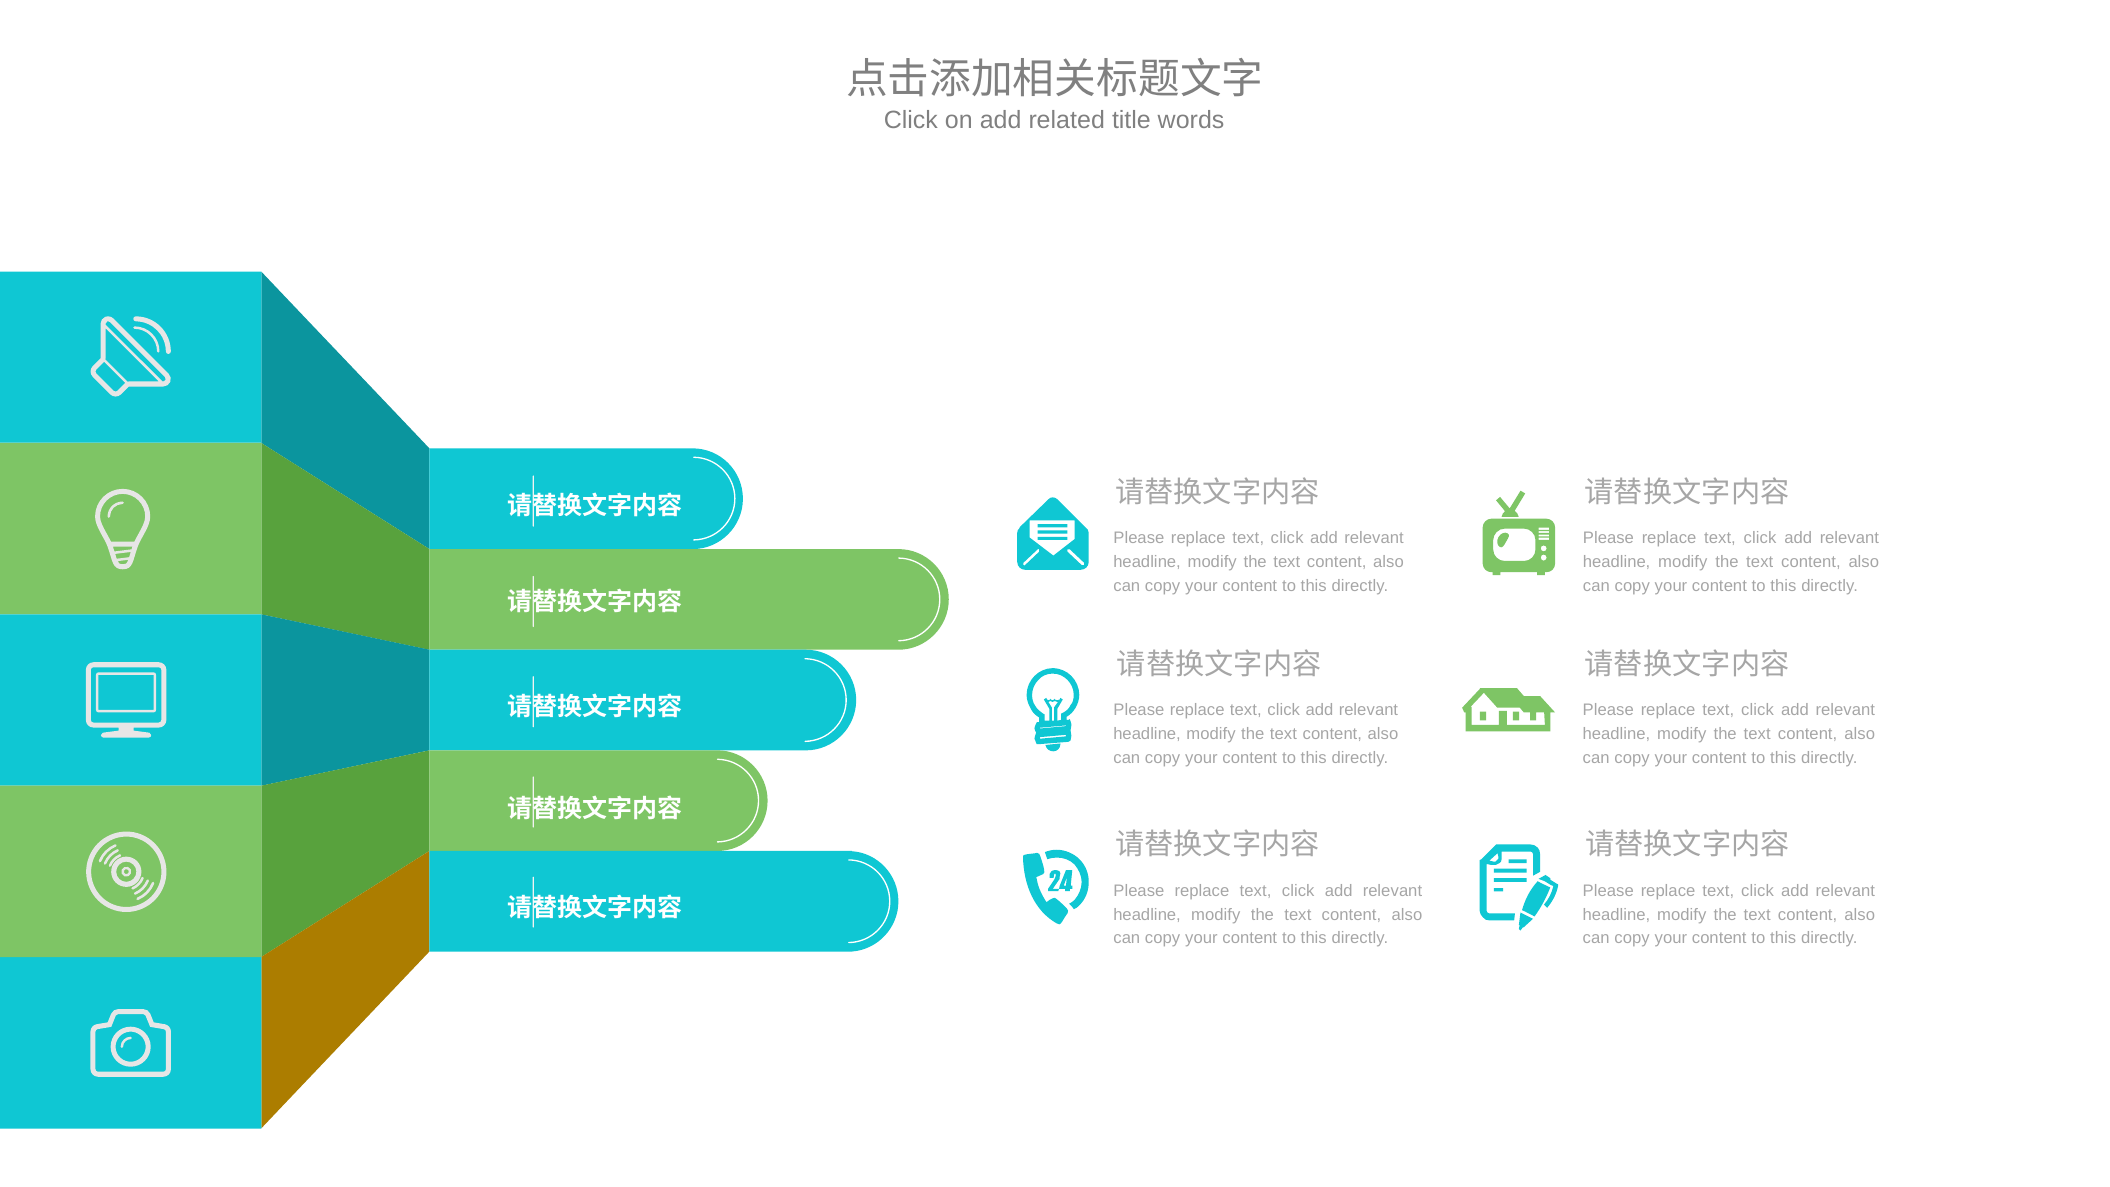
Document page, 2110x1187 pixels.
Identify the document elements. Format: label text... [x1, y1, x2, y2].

text_box Click on add related title words [864, 95, 1246, 158]
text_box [0, 271, 949, 1129]
text_box 点击添加相关标题文字 [803, 44, 1307, 107]
text_box [1023, 852, 1069, 925]
text_box [1482, 518, 1556, 576]
text_box [1479, 844, 1541, 921]
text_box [1567, 630, 1891, 774]
text_box [1518, 912, 1534, 931]
text_box [1462, 688, 1556, 732]
text_box [1496, 490, 1526, 517]
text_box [1568, 458, 1895, 602]
text_box [1044, 849, 1089, 910]
text_box [1522, 874, 1559, 917]
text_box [1098, 811, 1438, 954]
text_box [1017, 497, 1089, 570]
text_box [1567, 811, 1891, 954]
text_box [1098, 458, 1419, 602]
text_box [1026, 668, 1080, 752]
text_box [1098, 630, 1414, 774]
